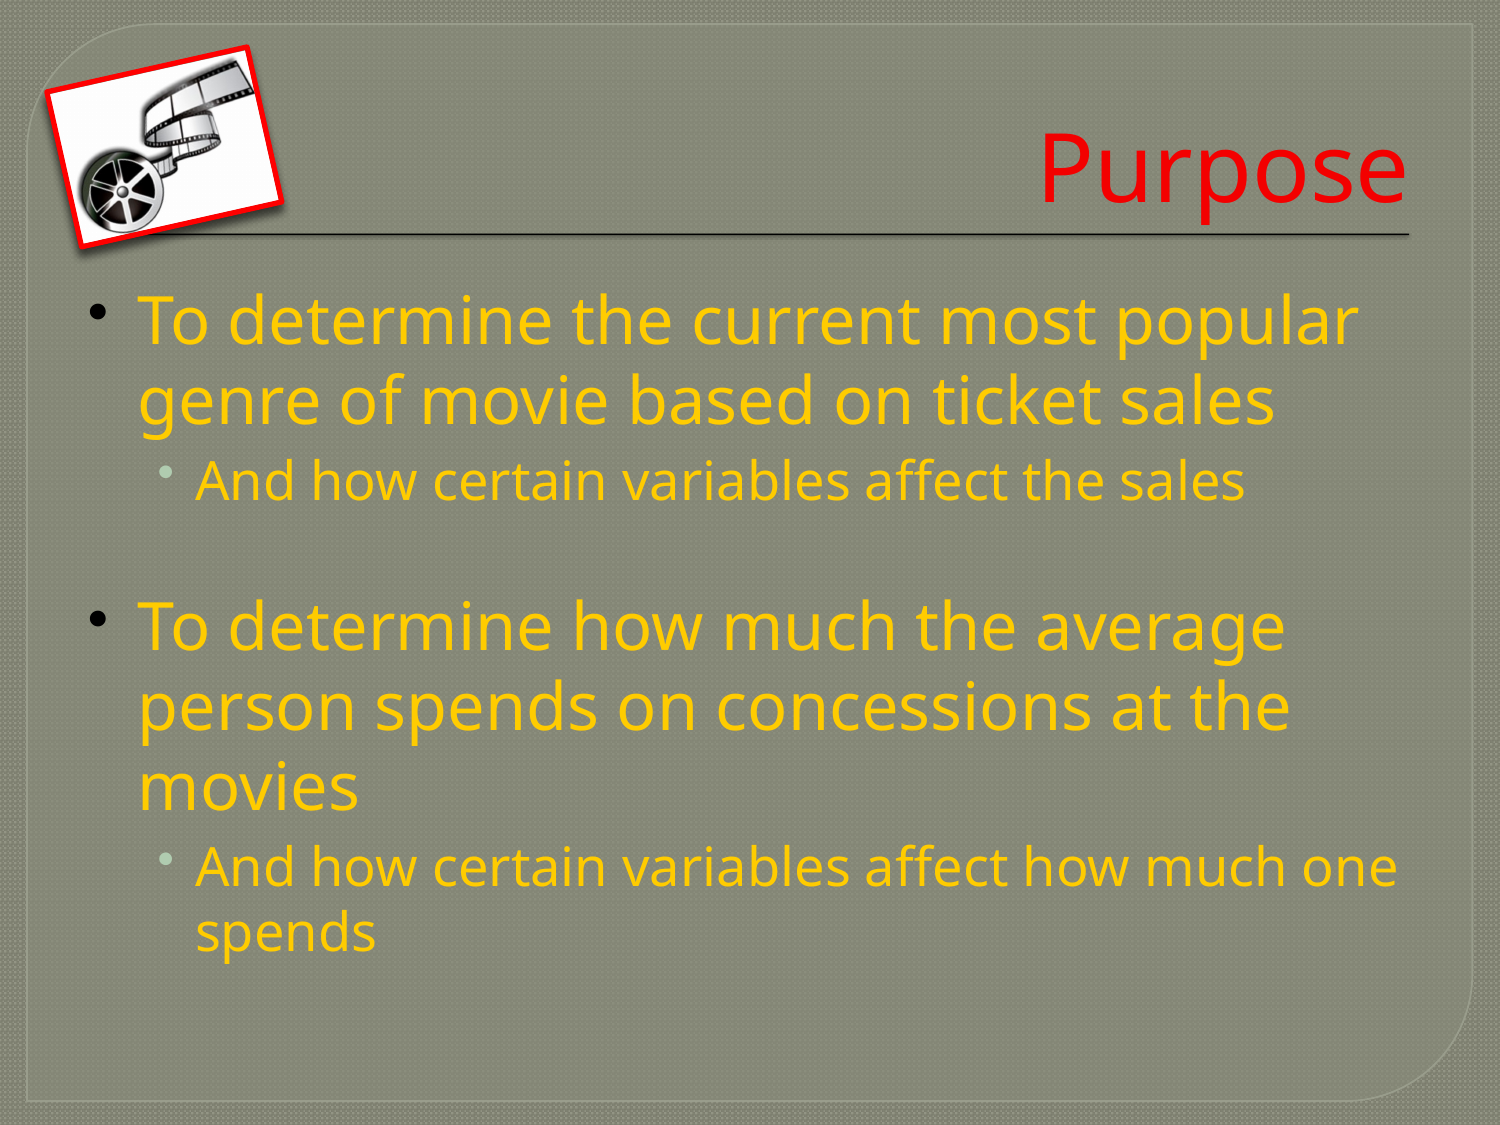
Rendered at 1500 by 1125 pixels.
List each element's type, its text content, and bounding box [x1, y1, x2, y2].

picture [51, 51, 278, 243]
list To determine the current most popular genre of movie based on ticket sales And how certain variables affect the sales To determine how much the average person spends on concessions at the movies And how certain variables affect how much one spends [74, 269, 1426, 1013]
title Purpose [75, 41, 1425, 230]
